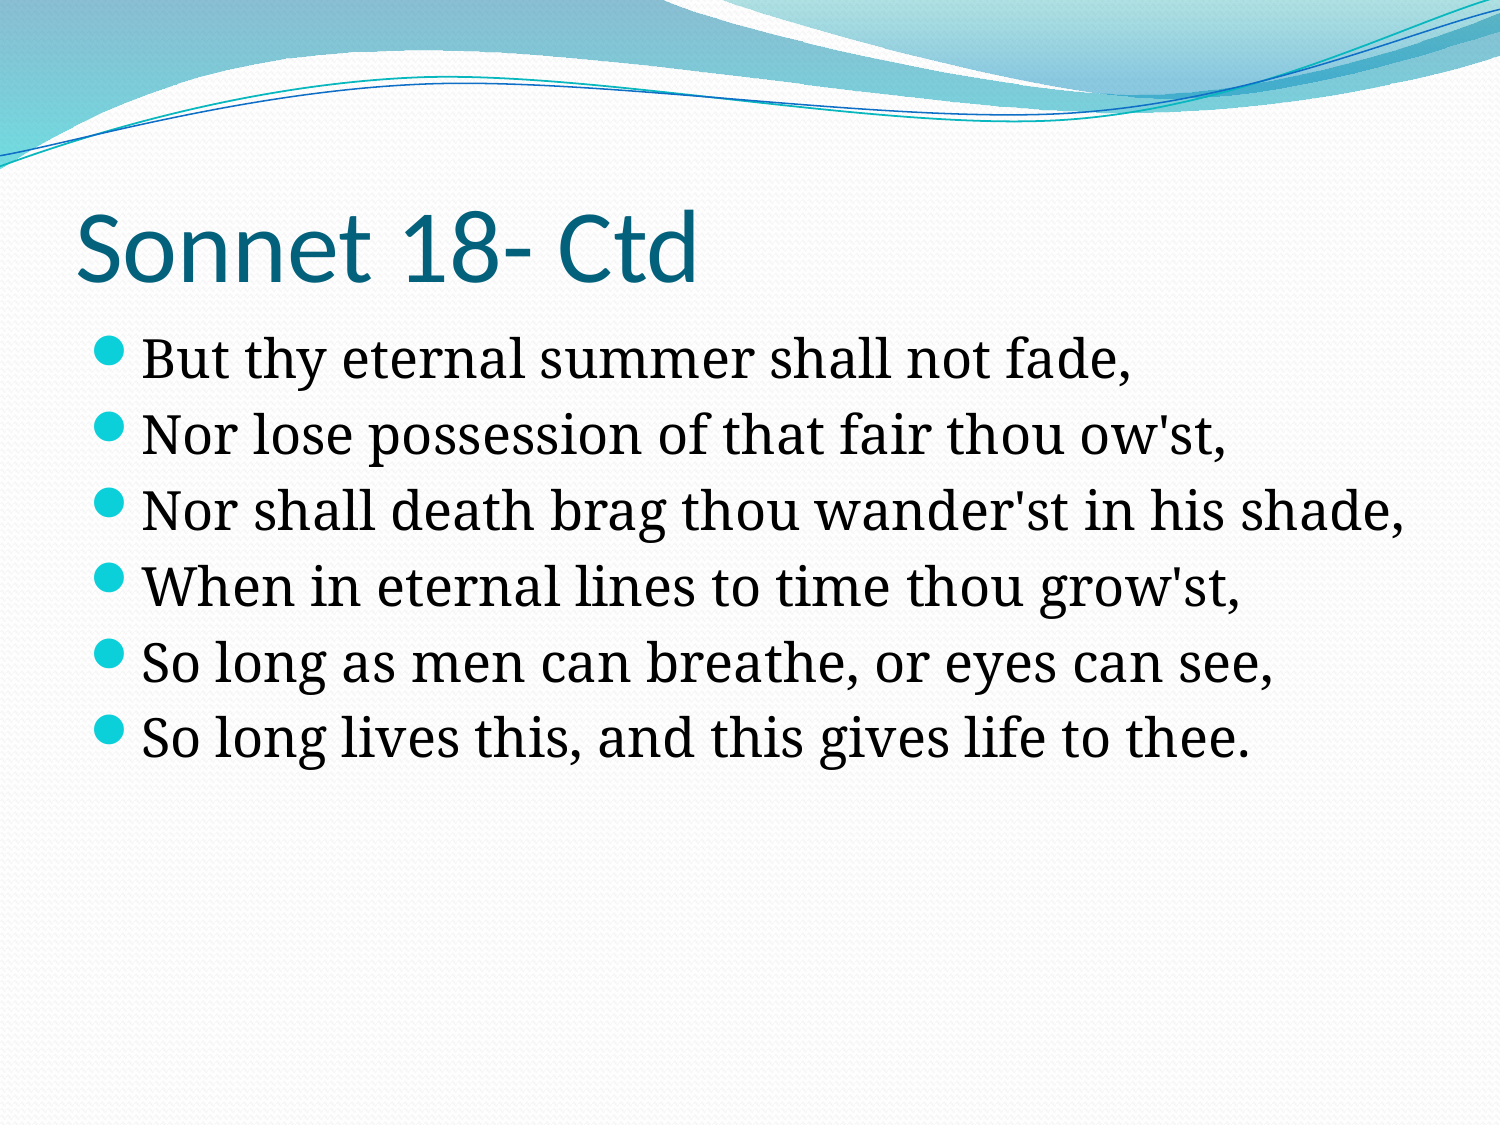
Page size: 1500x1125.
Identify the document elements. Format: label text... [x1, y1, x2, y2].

title Sonnet 18- Ctd [75, 115, 1425, 303]
list But thy eternal summer shall not fade, Nor lose possession of that fair thou ow'st, Nor shall death brag thou wander'st in his shade, When in eternal lines to time thou grow'st, So long as men can breathe, or eyes can see, So long lives this, and this gives life to thee. [75, 317, 1425, 1038]
